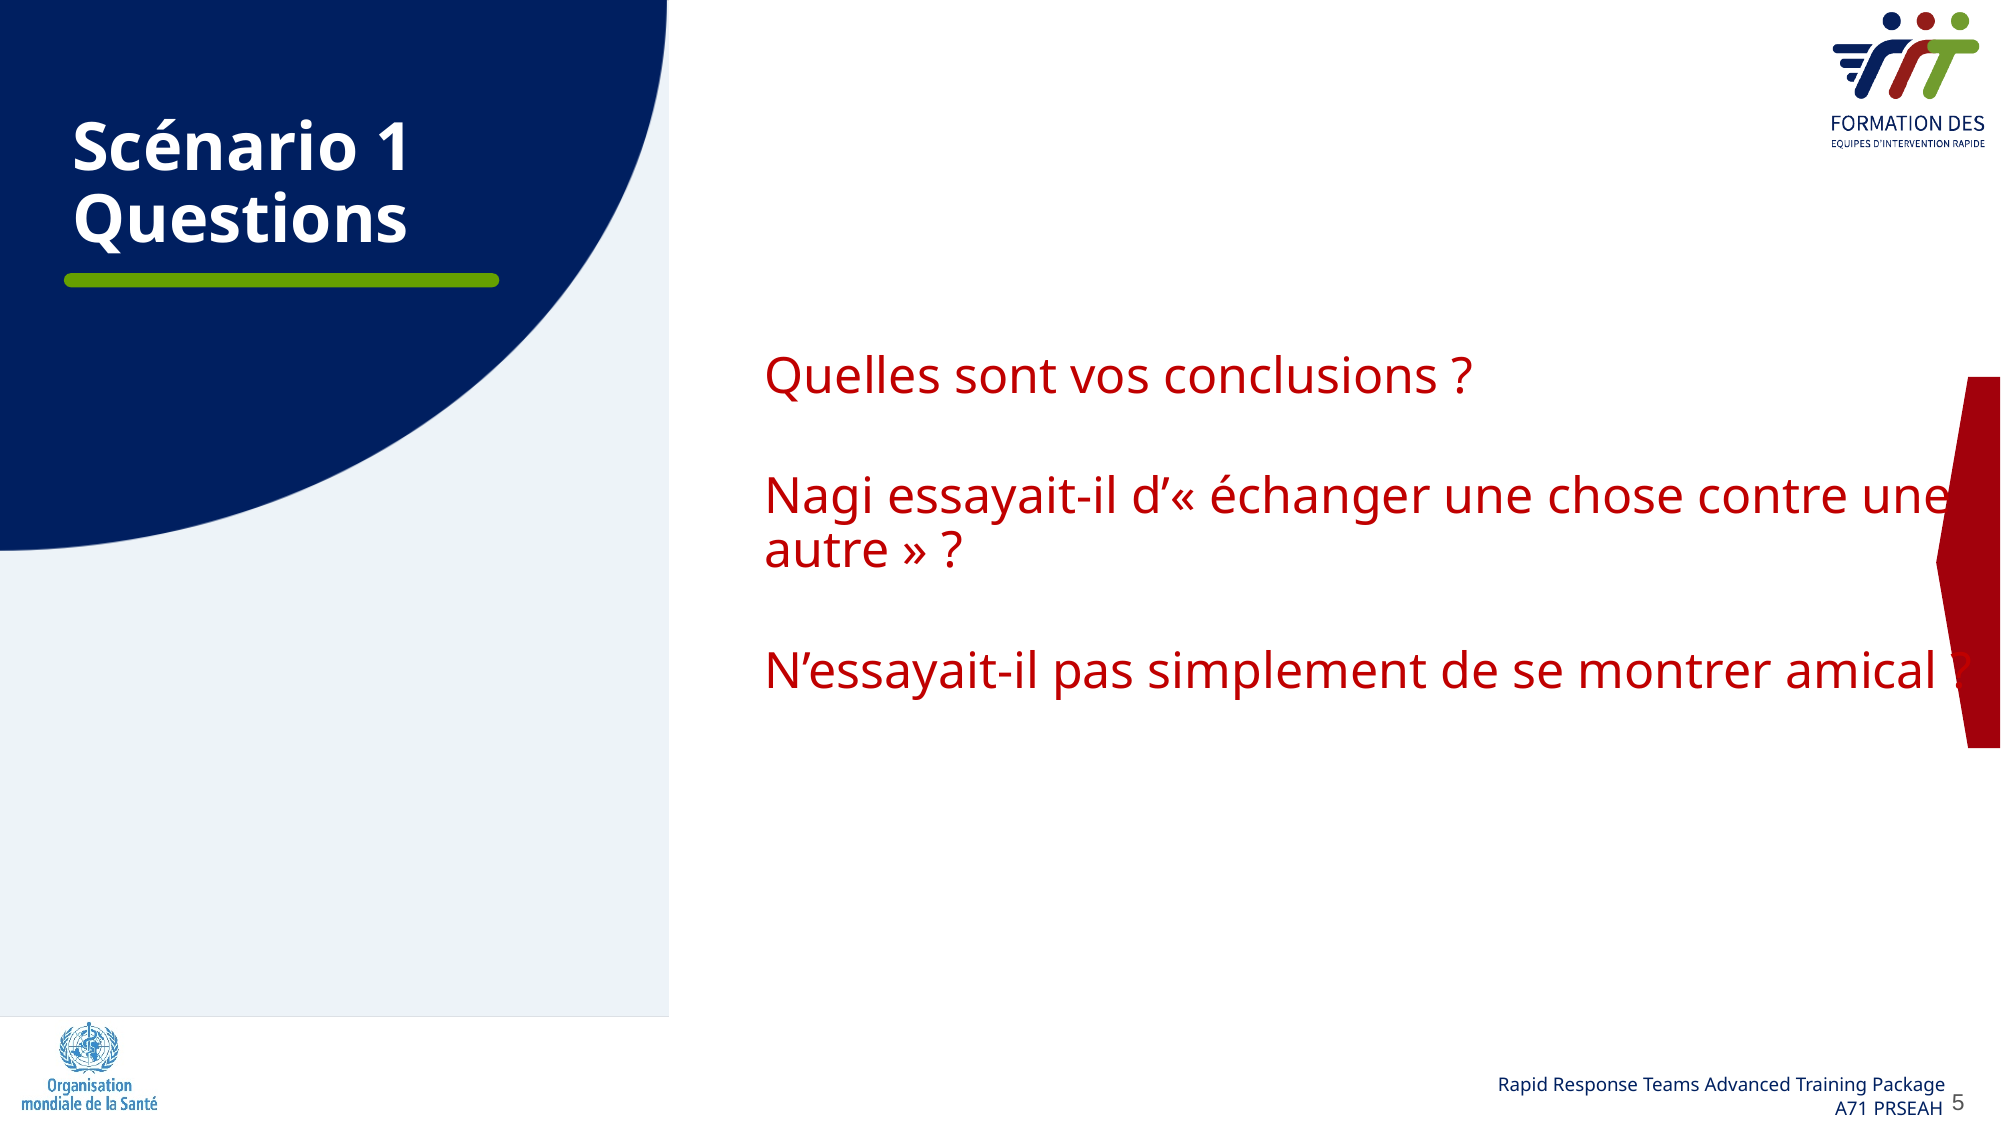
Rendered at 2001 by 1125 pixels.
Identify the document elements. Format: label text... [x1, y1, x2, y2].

list Quelles sont vos conclusions ? Nagi essayait-il d’« échanger une chose contre une autre » ? N’essayait-il pas simplement de se montrer amical ? [756, 342, 1993, 1125]
title Scénario 1 Questions [64, 25, 601, 344]
picture [0, 0, 669, 1018]
text_box [63, 273, 500, 288]
picture [20, 1020, 158, 1111]
picture [1831, 11, 1985, 149]
